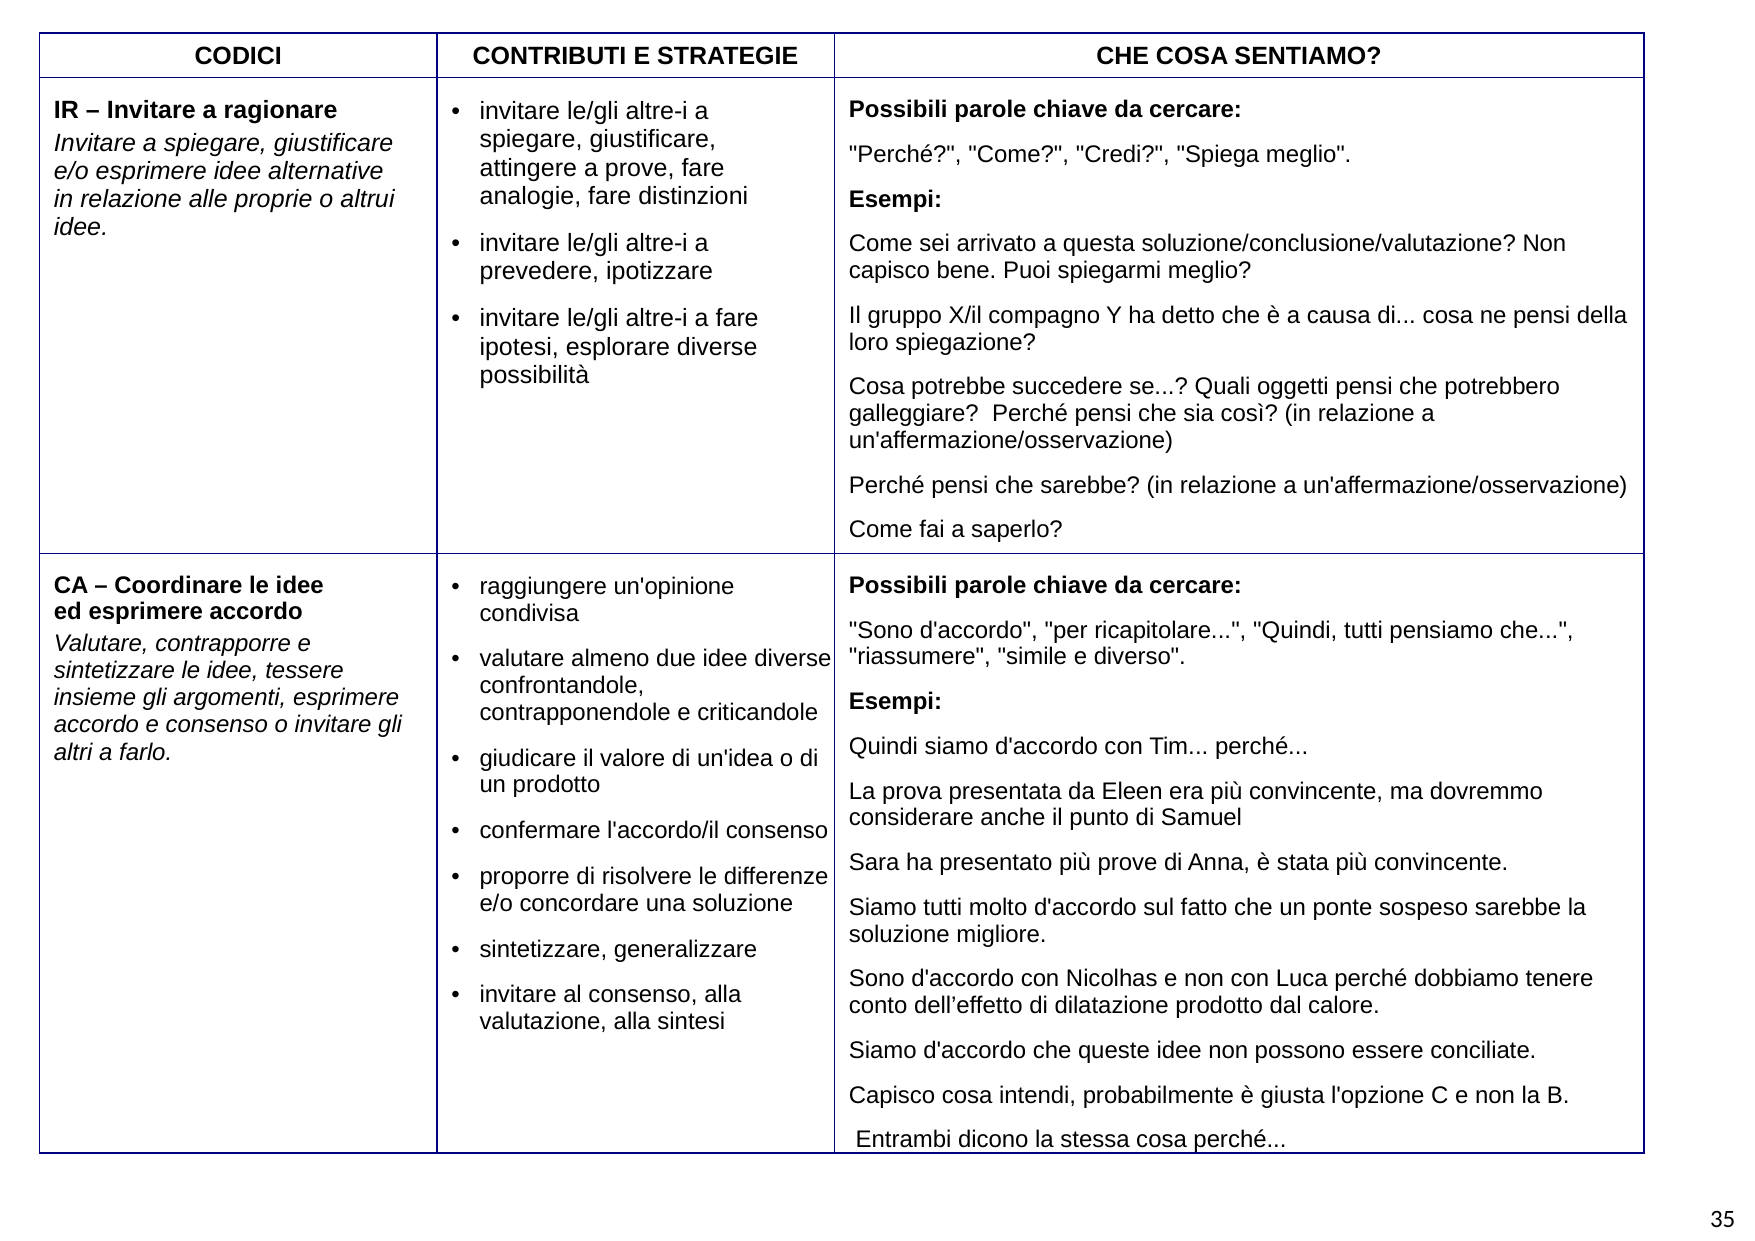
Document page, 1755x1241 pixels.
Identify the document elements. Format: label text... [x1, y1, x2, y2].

table_cell CA – Coordinare le idee ed esprimere accordo Valutare, contrapporre e sintetizzare le idee, tessere insieme gli argomenti, esprimere accordo e consenso o invitare gli altri a farlo. [40, 554, 436, 1152]
table_cell Possibili parole chiave da cercare: "Sono d'accordo", "per ricapitolare...", "Quindi, tutti pensiamo che...", "riassumere", "simile e diverso". Esempi: Quindi siamo d'accordo con Tim... perché... La prova presentata da Eleen era più convincente, ma dovremmo considerare anche il punto di Samuel Sara ha presentato più prove di Anna, è stata più convincente. Siamo tutti molto d'accordo sul fatto che un ponte sospeso sarebbe la soluzione migliore. Sono d'accordo con Nicolhas e non con Luca perché dobbiamo tenere conto dell’effetto di dilatazione prodotto dal calore. Siamo d'accordo che queste idee non possono essere conciliate. Capisco cosa intendi, probabilmente è giusta l'opzione C e non la B. Entrambi dicono la stessa cosa perché... [835, 554, 1643, 1152]
text_box 35 [1695, 1195, 1752, 1241]
table_cell IR – Invitare a ragionare Invitare a spiegare, giustificare e/o esprimere idee alternative in relazione alle proprie o altrui idee. [40, 78, 436, 553]
table_cell Possibili parole chiave da cercare: "Perché?", "Come?", "Credi?", "Spiega meglio". Esempi: Come sei arrivato a questa soluzione/conclusione/valutazione? Non capisco bene. Puoi spiegarmi meglio? Il gruppo X/il compagno Y ha detto che è a causa di... cosa ne pensi della loro spiegazione? Cosa potrebbe succedere se...? Quali oggetti pensi che potrebbero galleggiare? Perché pensi che sia così? (in relazione a un'affermazione/osservazione) Perché pensi che sarebbe? (in relazione a un'affermazione/osservazione) Come fai a saperlo? [835, 78, 1643, 553]
table_header CHE COSA SENTIAMO? [835, 34, 1643, 77]
table_header CONTRIBUTI E STRATEGIE [438, 34, 834, 77]
table_cell invitare le/gli altre-i a spiegare, giustificare, attingere a prove, fare analogie, fare distinzioni invitare le/gli altre-i a prevedere, ipotizzare invitare le/gli altre-i a fare ipotesi, esplorare diverse possibilità [438, 78, 834, 553]
table_header CODICI [40, 34, 436, 77]
table_cell raggiungere un'opinione condivisa valutare almeno due idee diverse confrontandole, contrapponendole e criticandole giudicare il valore di un'idea o di un prodotto confermare l'accordo/il consenso proporre di risolvere le differenze e/o concordare una soluzione sintetizzare, generalizzare invitare al consenso, alla valutazione, alla sintesi [438, 554, 834, 1152]
